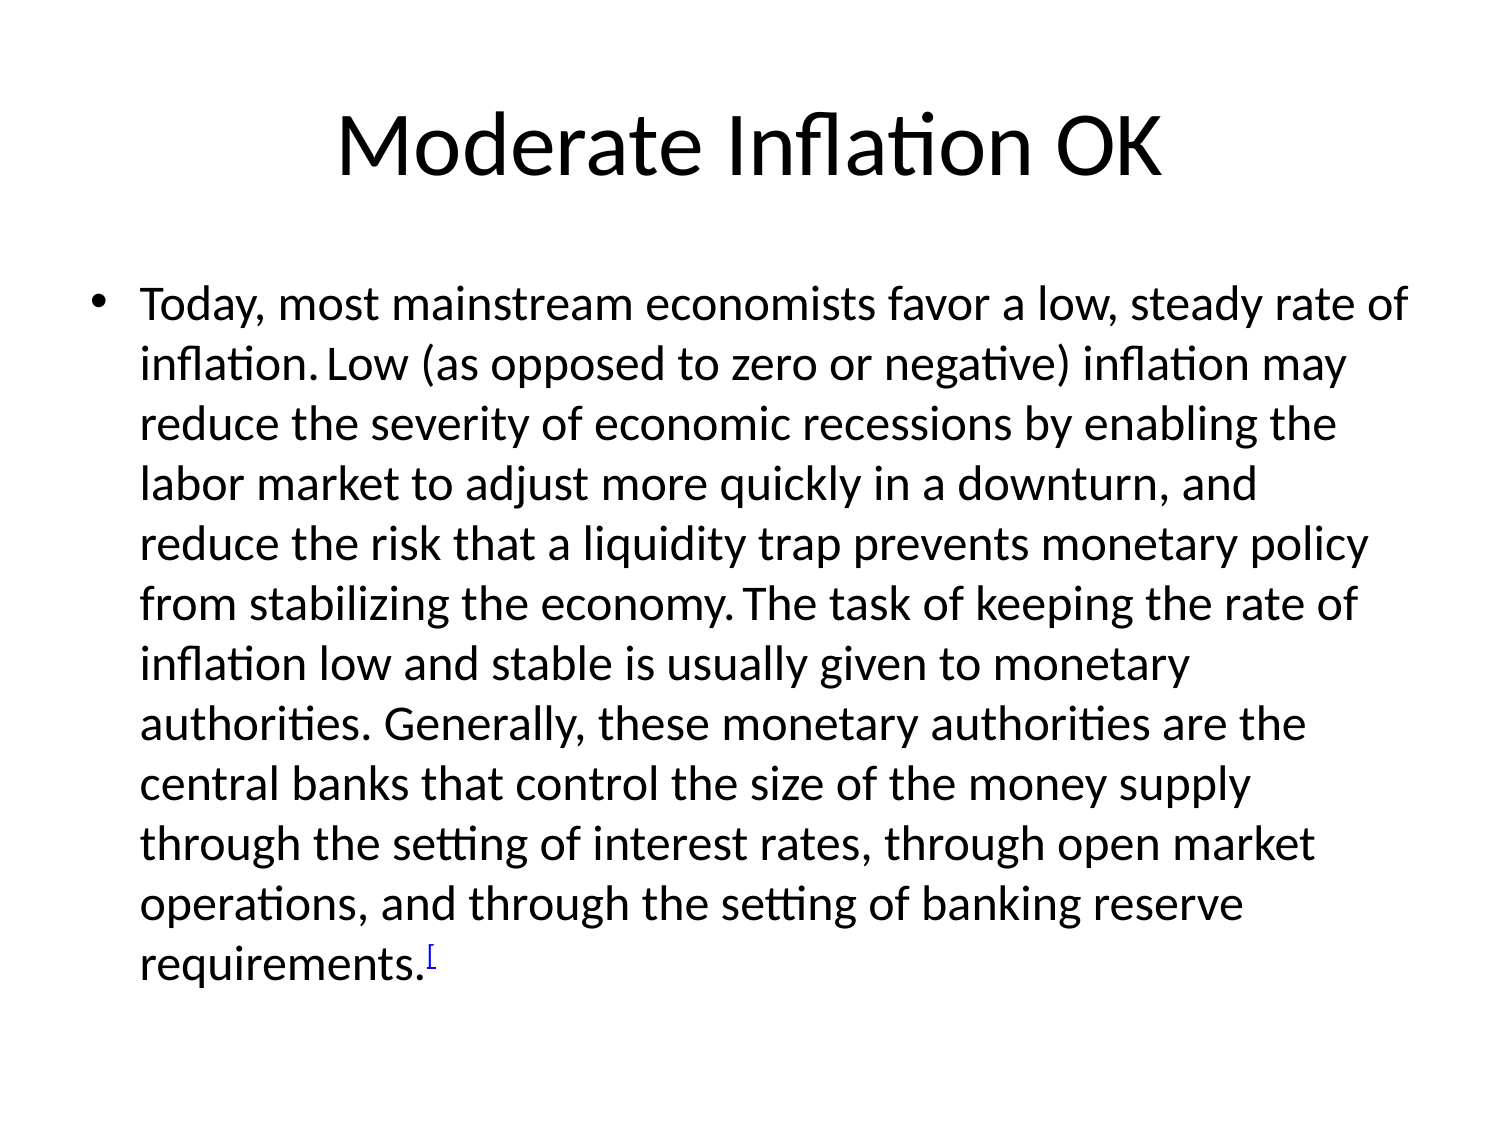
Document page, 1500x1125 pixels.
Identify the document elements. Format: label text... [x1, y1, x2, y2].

list Today, most mainstream economists favor a low, steady rate of inflation. Low (as opposed to zero or negative) inflation may reduce the severity of economic recessions by enabling the labor market to adjust more quickly in a downturn, and reduce the risk that a liquidity trap prevents monetary policy from stabilizing the economy. The task of keeping the rate of inflation low and stable is usually given to monetary authorities. Generally, these monetary authorities are the central banks that control the size of the money supply through the setting of interest rates, through open market operations, and through the setting of banking reserve requirements.[ [75, 262, 1425, 1005]
title Moderate Inflation OK [75, 45, 1425, 233]
